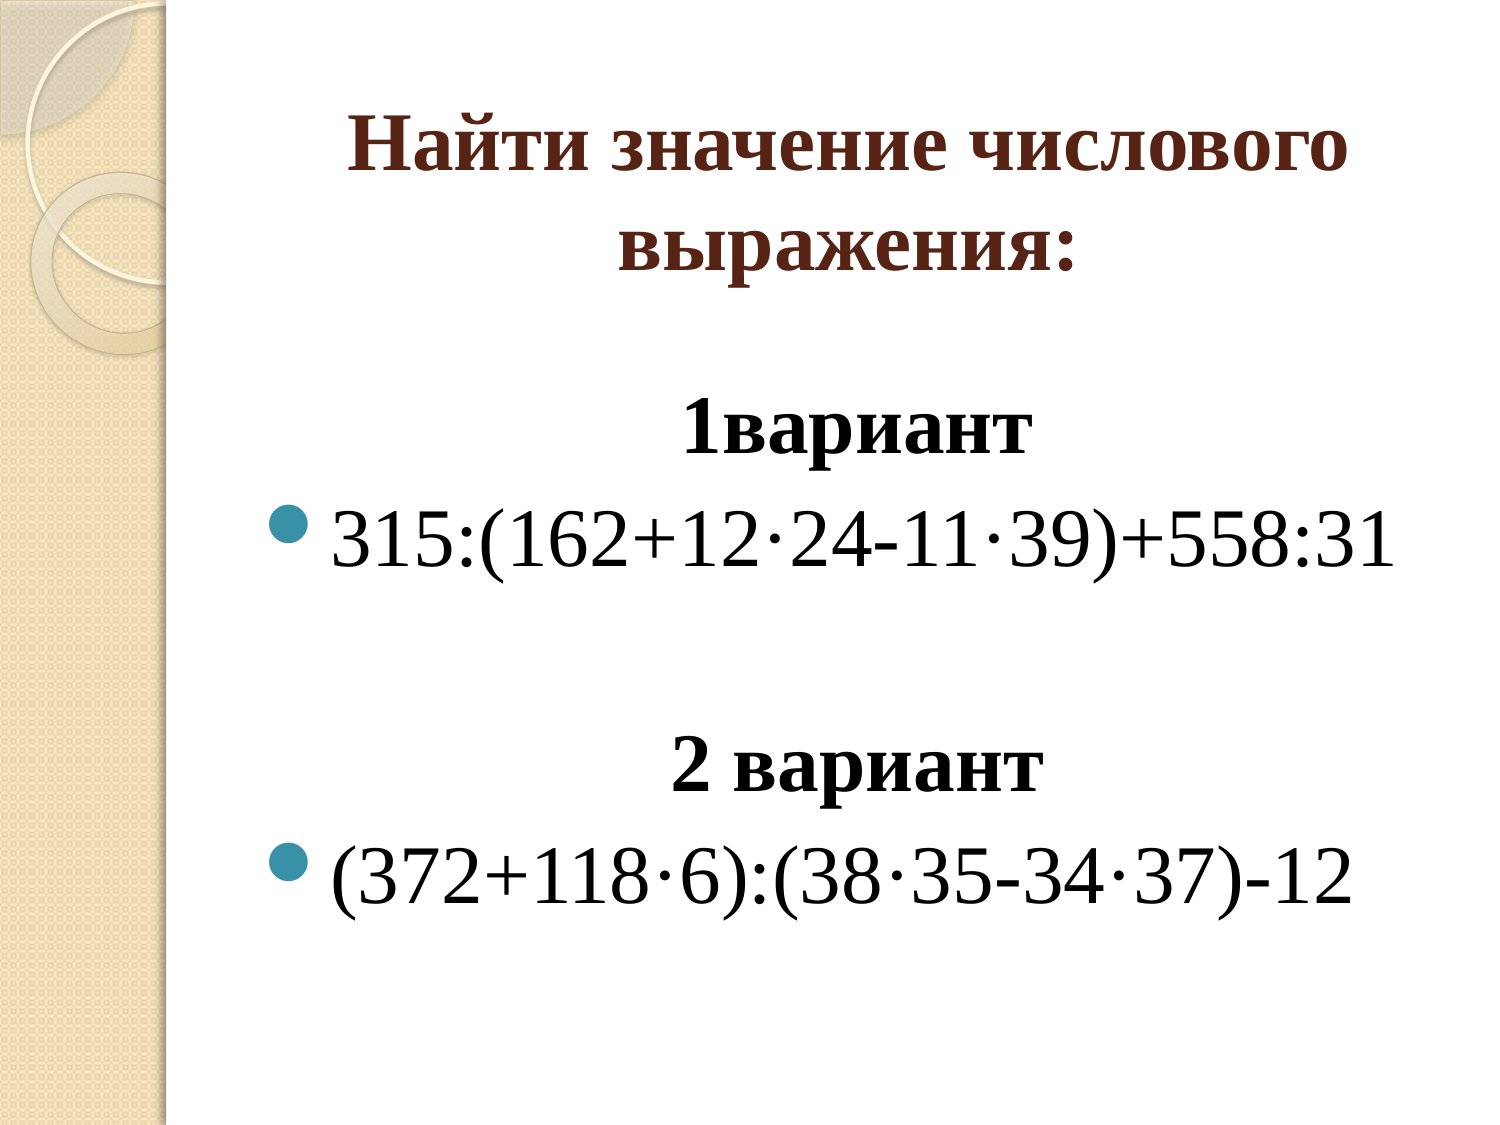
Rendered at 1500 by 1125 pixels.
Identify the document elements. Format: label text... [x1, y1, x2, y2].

title Найти значение числового выражения: [234, 93, 1465, 282]
list 1вариант 315:(162+12·24-11·39)+558:31 2 вариант (372+118·6):(38·35-34·37)-12 [235, 363, 1466, 1025]
